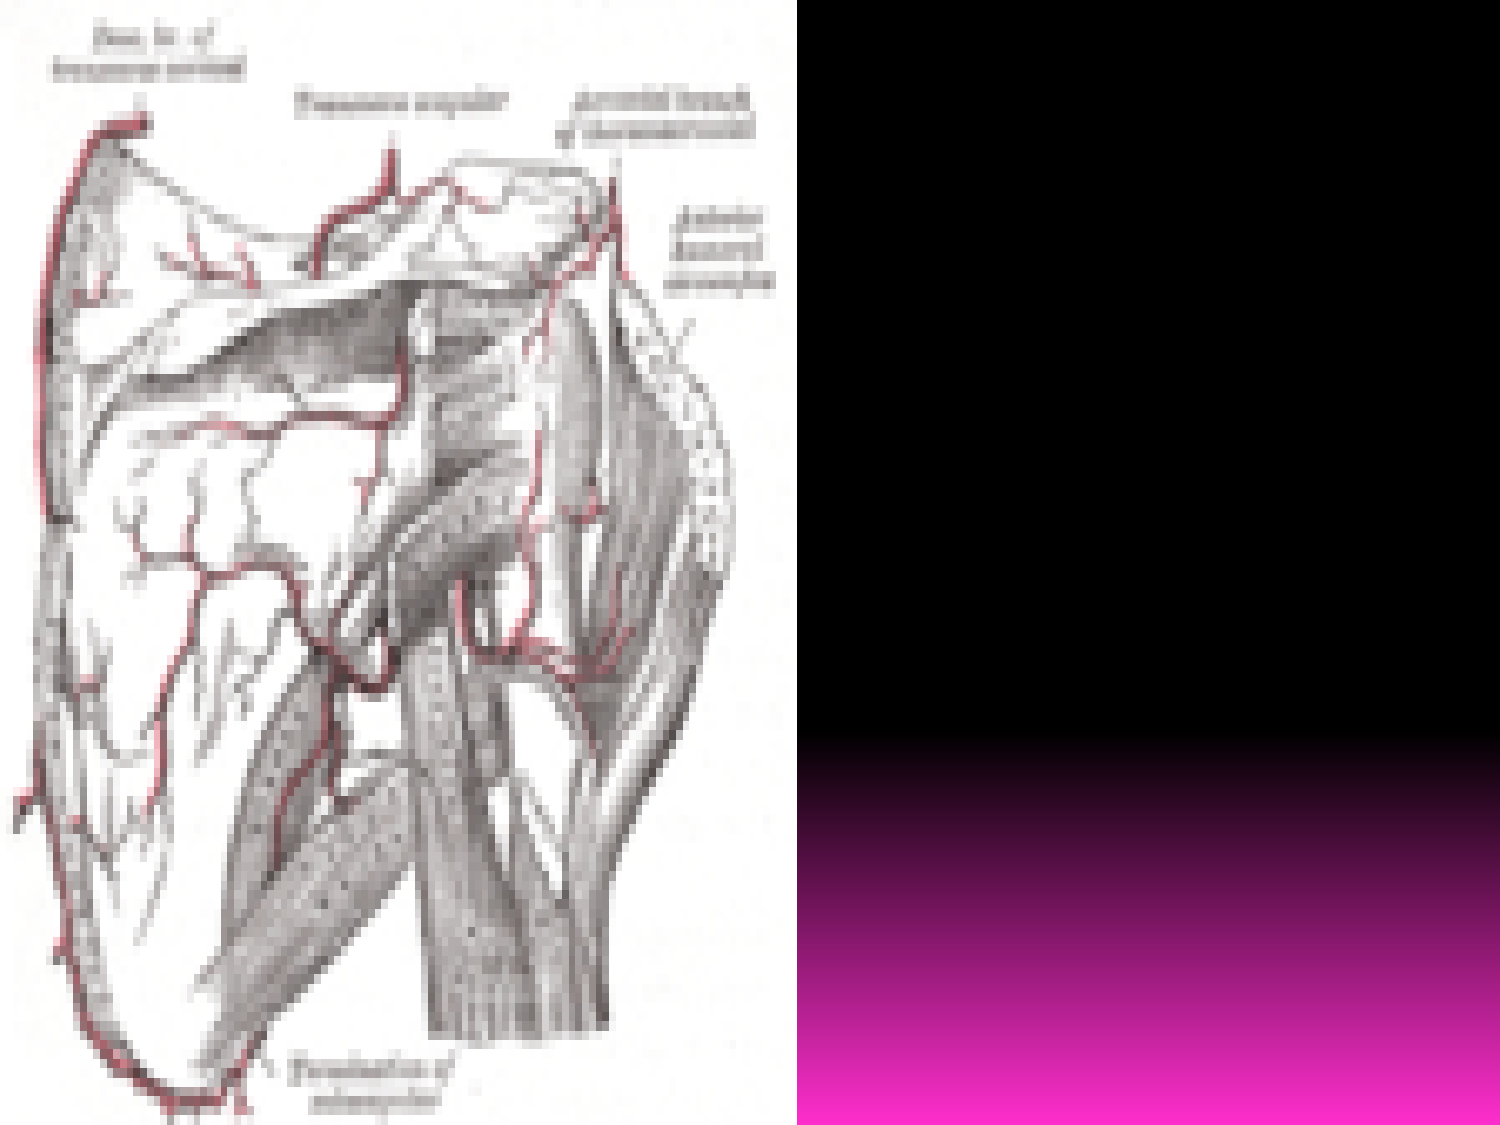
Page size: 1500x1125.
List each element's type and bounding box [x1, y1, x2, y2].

list [0, 0, 798, 1125]
